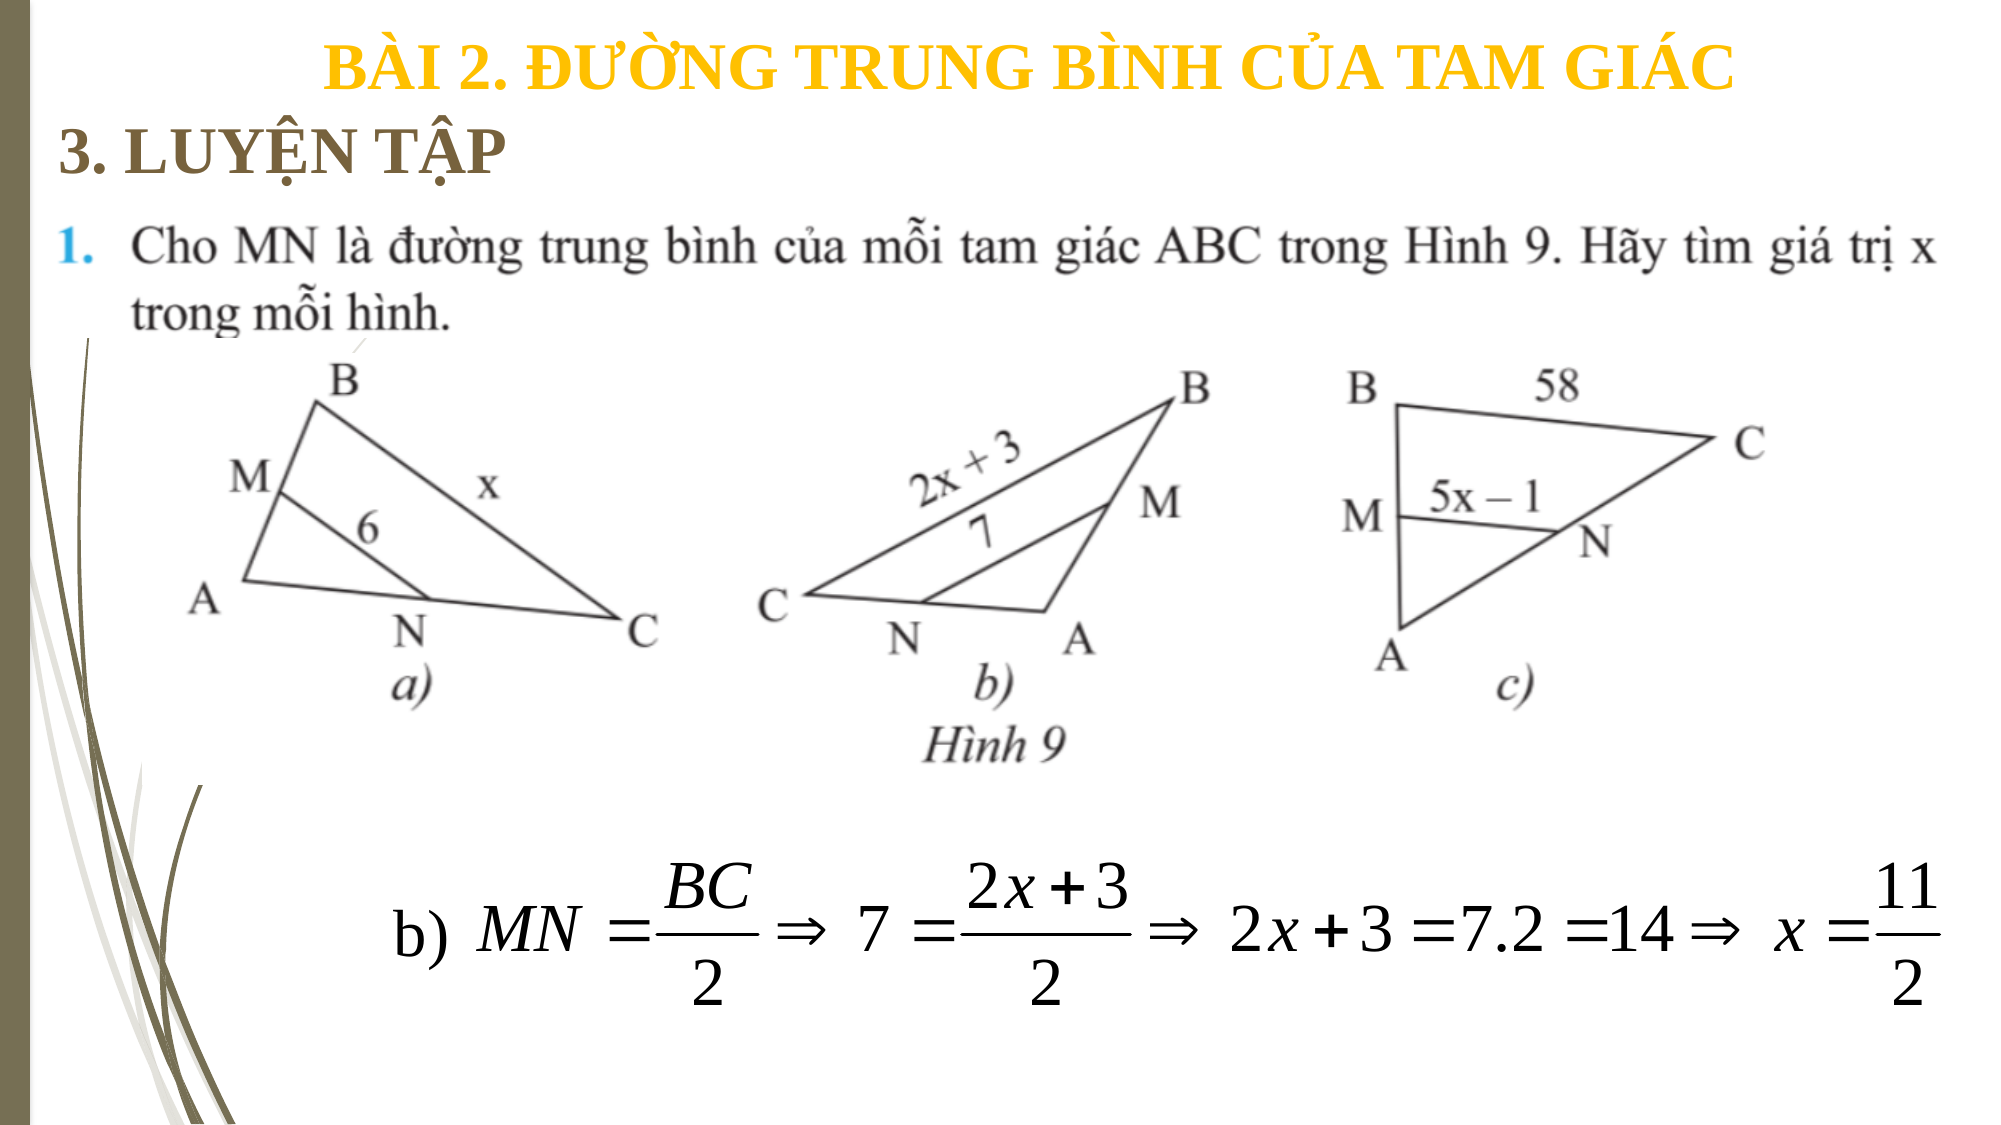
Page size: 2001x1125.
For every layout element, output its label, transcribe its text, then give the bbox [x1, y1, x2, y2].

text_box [464, 842, 1952, 1019]
text_box BÀI 2. ĐƯỜNG TRUNG BÌNH CỦA TAM GIÁC [308, 15, 1789, 110]
text_box 3. LUYỆN TẬP [43, 99, 1555, 195]
picture [142, 352, 1858, 786]
picture [43, 211, 1952, 338]
text_box b) [379, 882, 459, 978]
